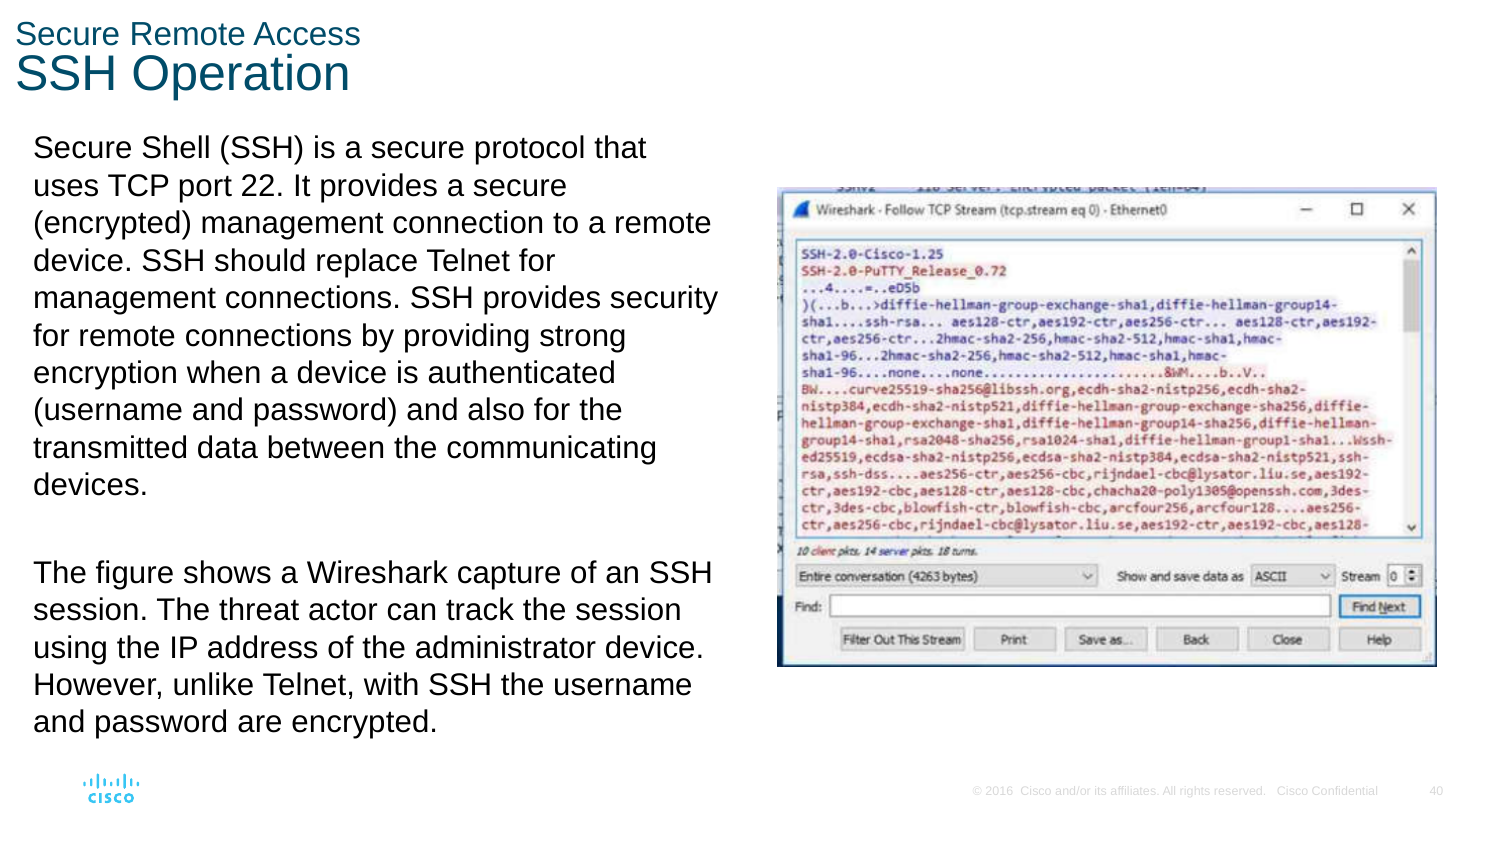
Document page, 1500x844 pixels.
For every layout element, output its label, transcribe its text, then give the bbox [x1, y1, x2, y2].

list Secure Shell (SSH) is a secure protocol that uses TCP port 22. It provides a secure (encrypted) management connection to a remote device. SSH should replace Telnet for management connections. SSH provides security for remote connections by providing strong encryption when a device is authenticated (username and password) and also for the transmitted data between the communicating devices. The figure shows a Wireshark capture of an SSH session. The threat actor can track the session using the IP address of the administrator device. However, unlike Telnet, with SSH the username and password are encrypted. [18, 120, 736, 726]
picture [776, 187, 1437, 670]
title Secure Remote Access SSH Operation [0, 0, 1369, 121]
